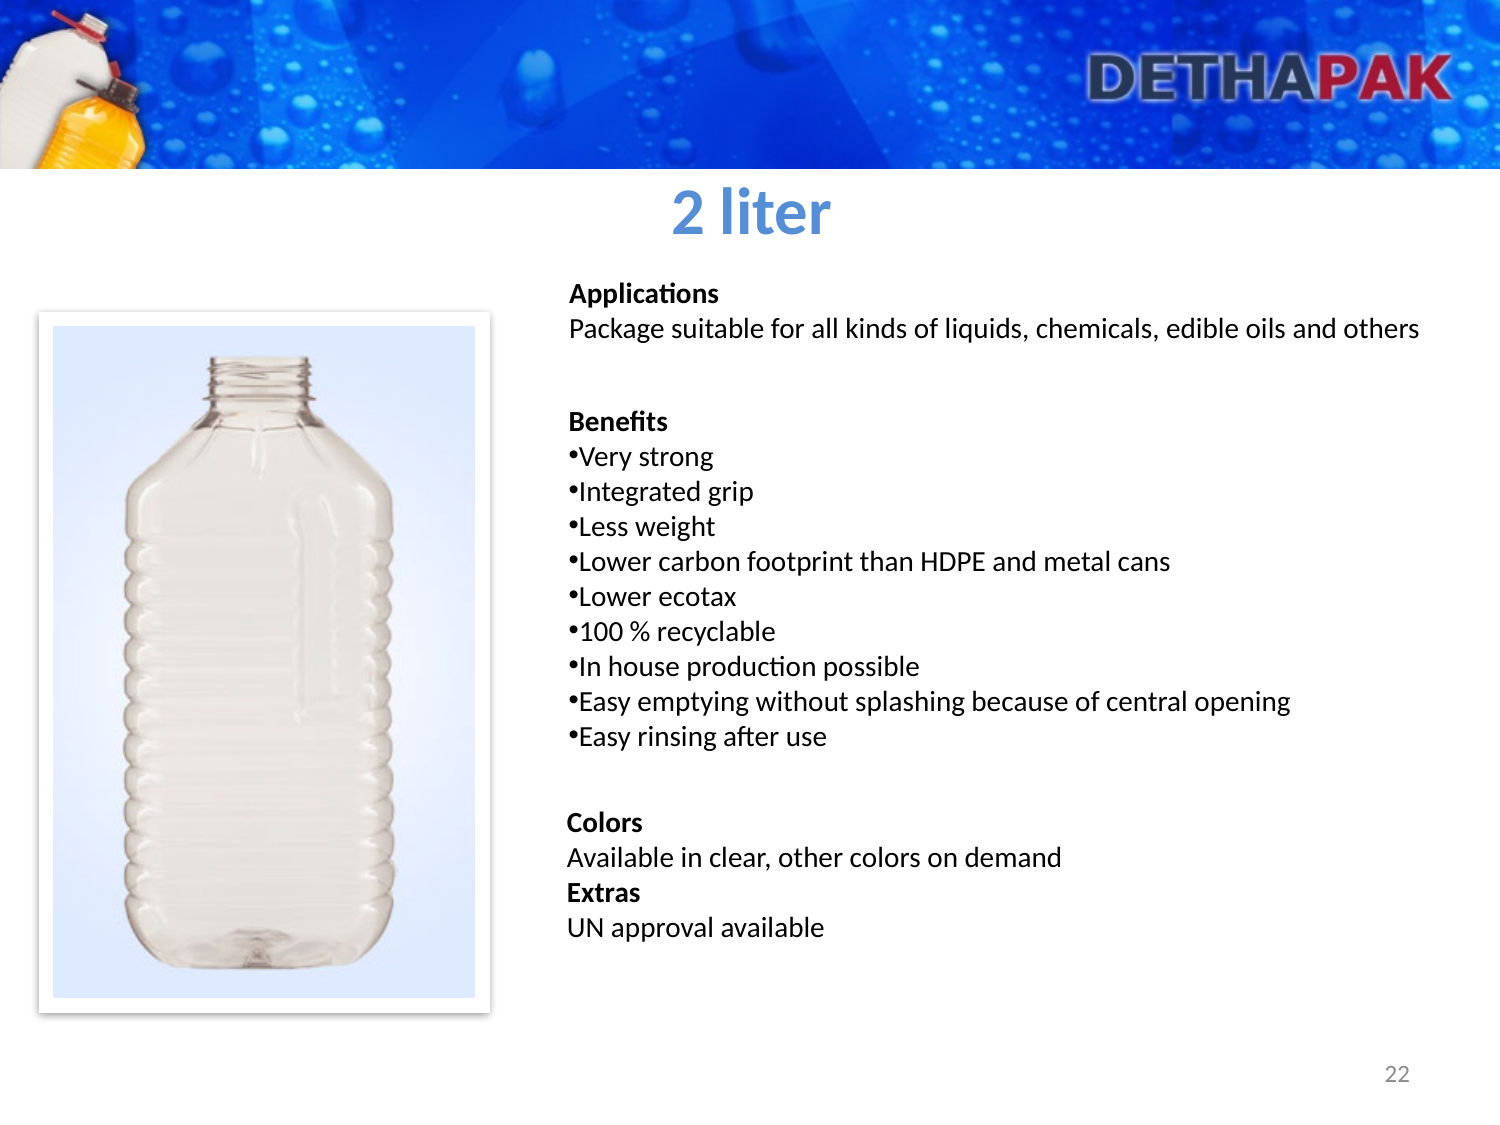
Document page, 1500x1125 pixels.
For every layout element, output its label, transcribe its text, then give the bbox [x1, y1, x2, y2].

picture [0, 0, 1500, 169]
text_box Colors Available in clear, other colors on demand Extras UN approval available [552, 795, 1078, 986]
picture [52, 326, 476, 999]
title 2 liter [76, 177, 1427, 268]
slide_number 22 [1074, 1042, 1425, 1103]
text_box Benefits Very strong Integrated grip Less weight Lower carbon footprint than HDPE and metal cans Lower ecotax 100 % recyclable In house production possible Easy emptying without splashing because of central opening Easy rinsing after use [553, 394, 1307, 795]
text_box Applications Package suitable for all kinds of liquids, chemicals, edible oils and others [554, 267, 1436, 387]
list [100, 255, 1451, 1125]
